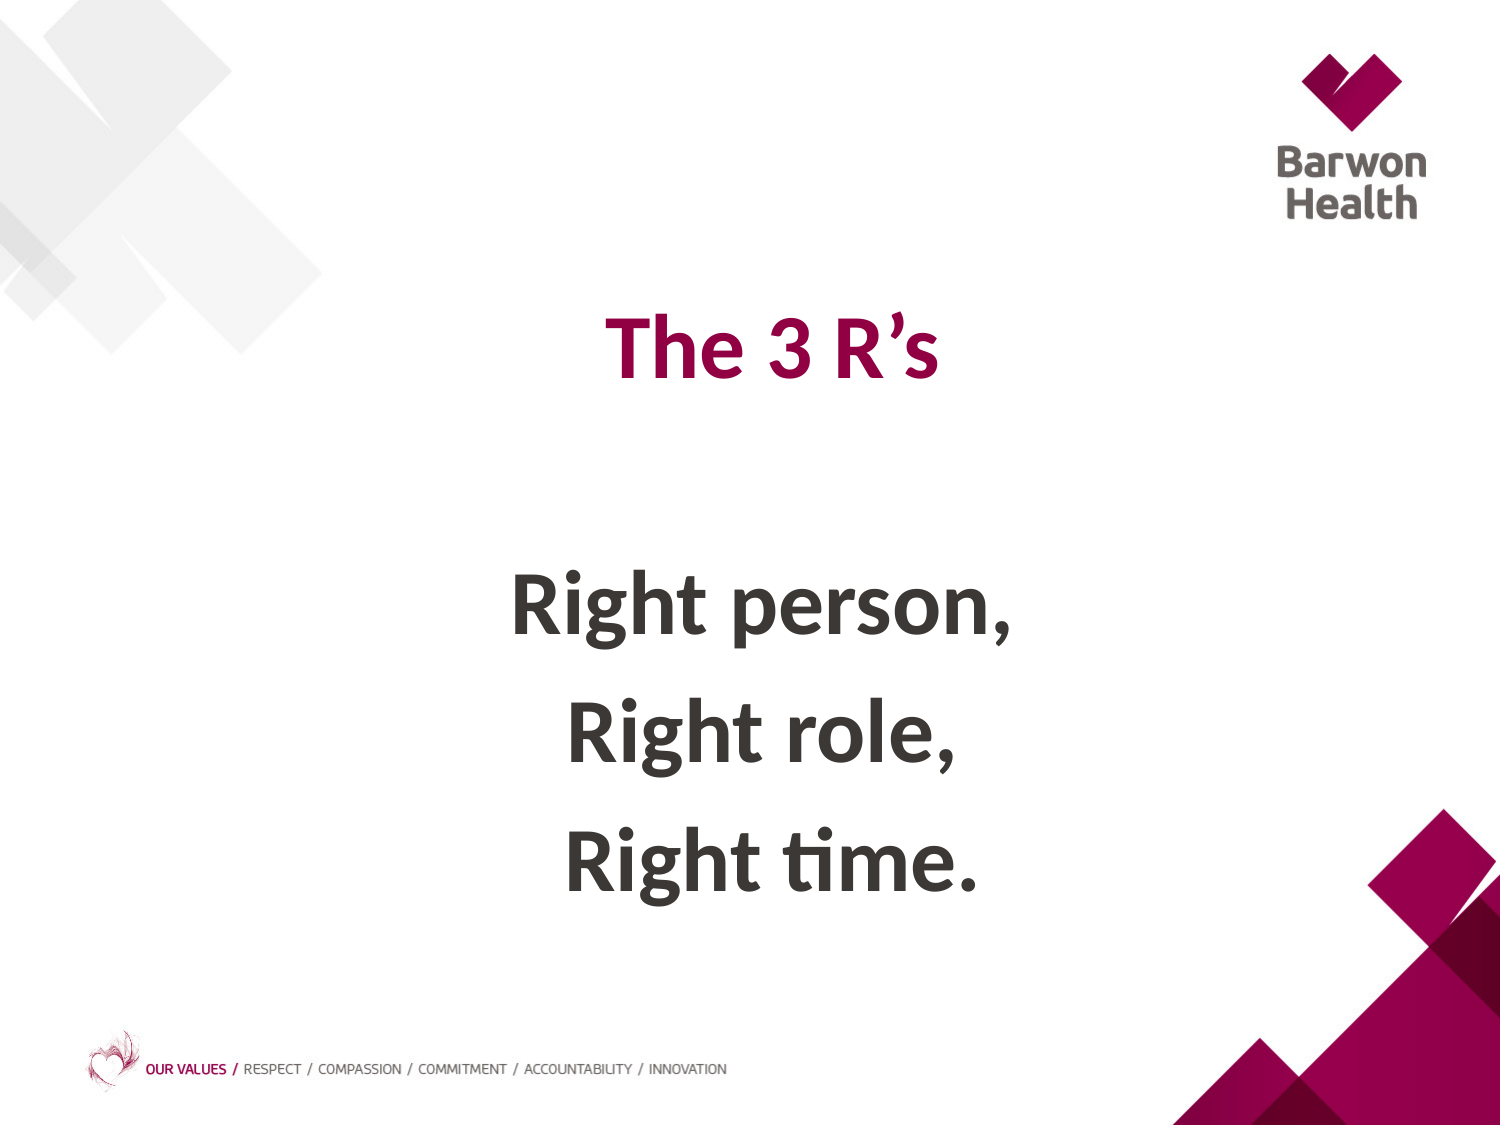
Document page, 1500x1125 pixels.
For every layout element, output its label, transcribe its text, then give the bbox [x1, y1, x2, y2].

picture [0, 0, 1500, 1125]
list The 3 R’s Right person, Right role, Right time. [135, 278, 1411, 1017]
